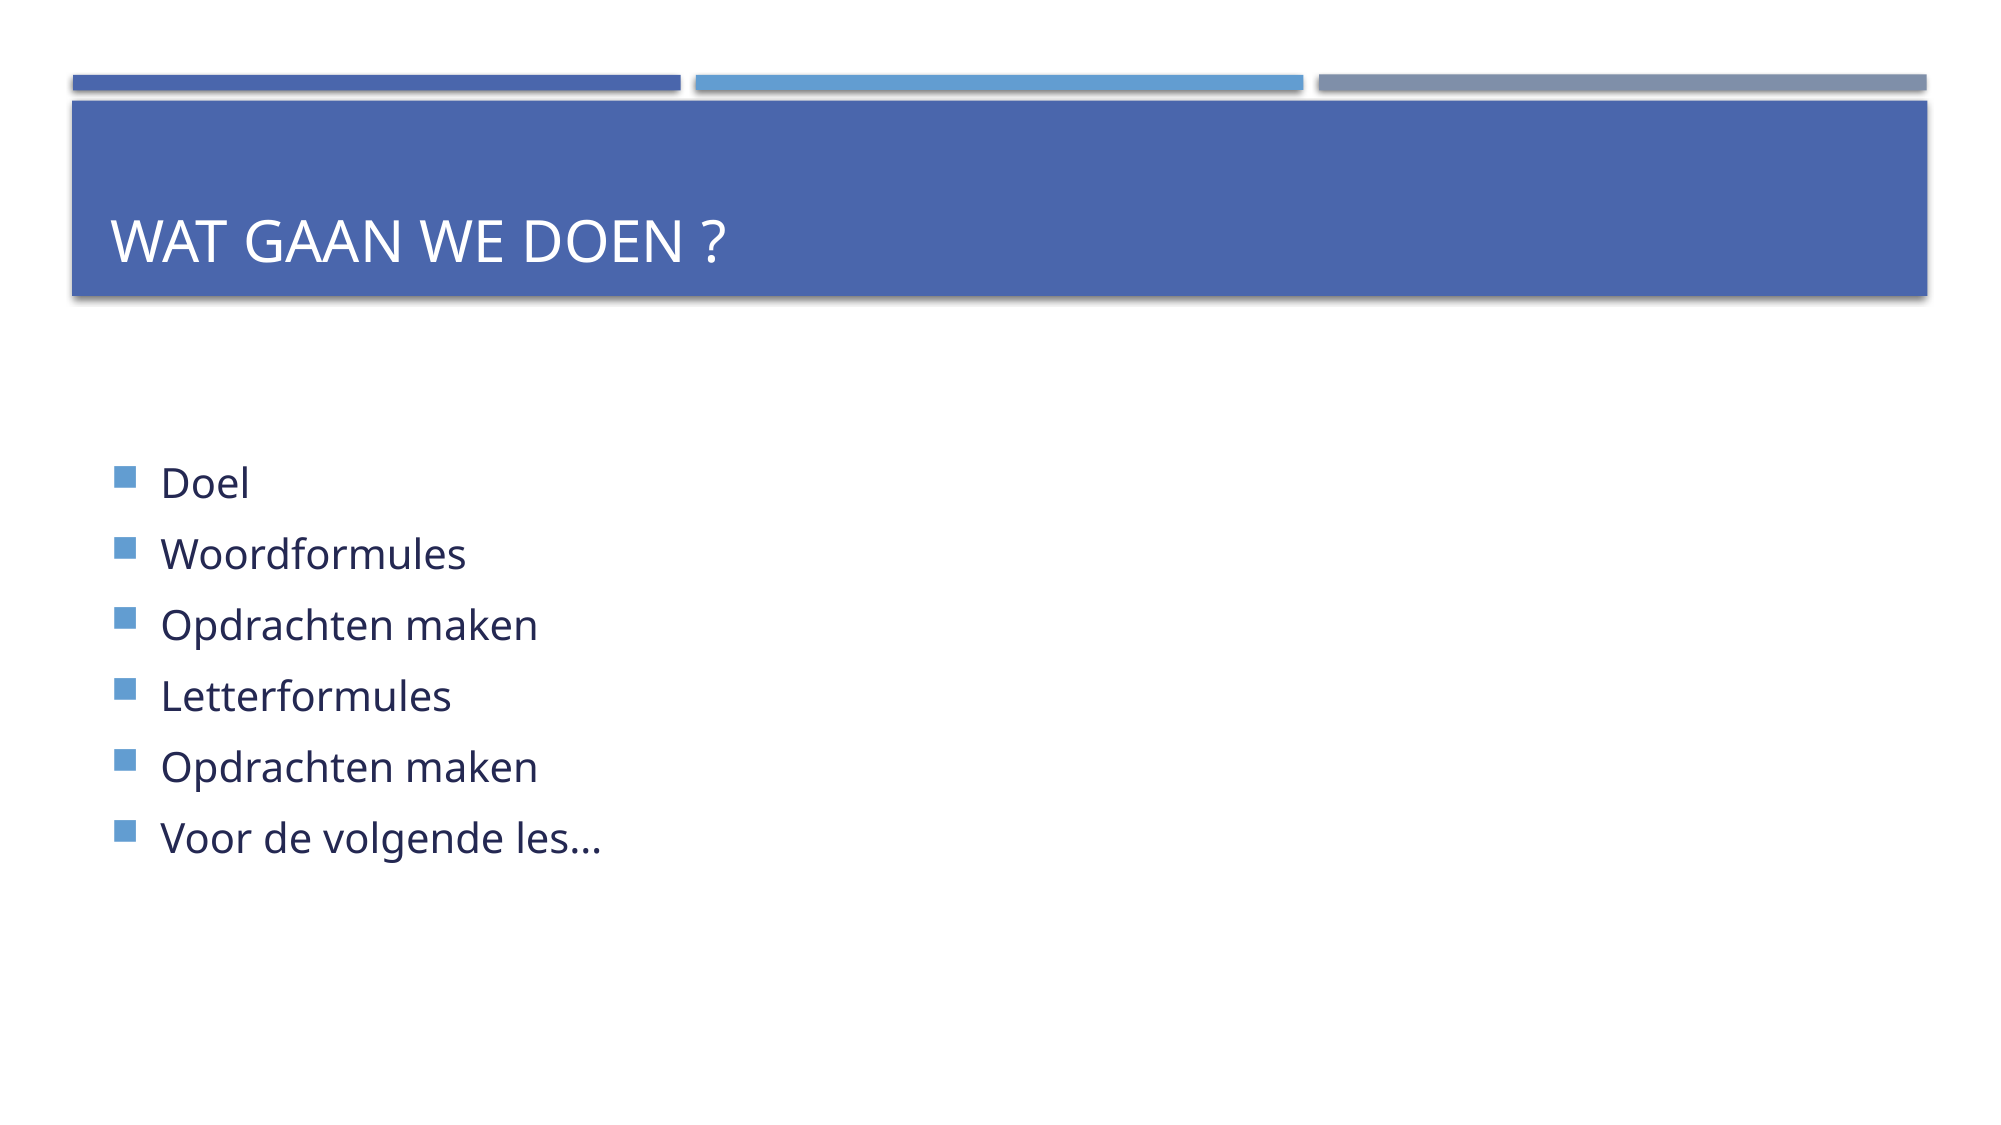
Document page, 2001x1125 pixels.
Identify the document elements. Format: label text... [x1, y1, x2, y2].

list Doel Woordformules Opdrachten maken Letterformules Opdrachten maken Voor de volgende les… [95, 357, 1905, 962]
title Wat gaan we doen ? [95, 115, 1905, 282]
